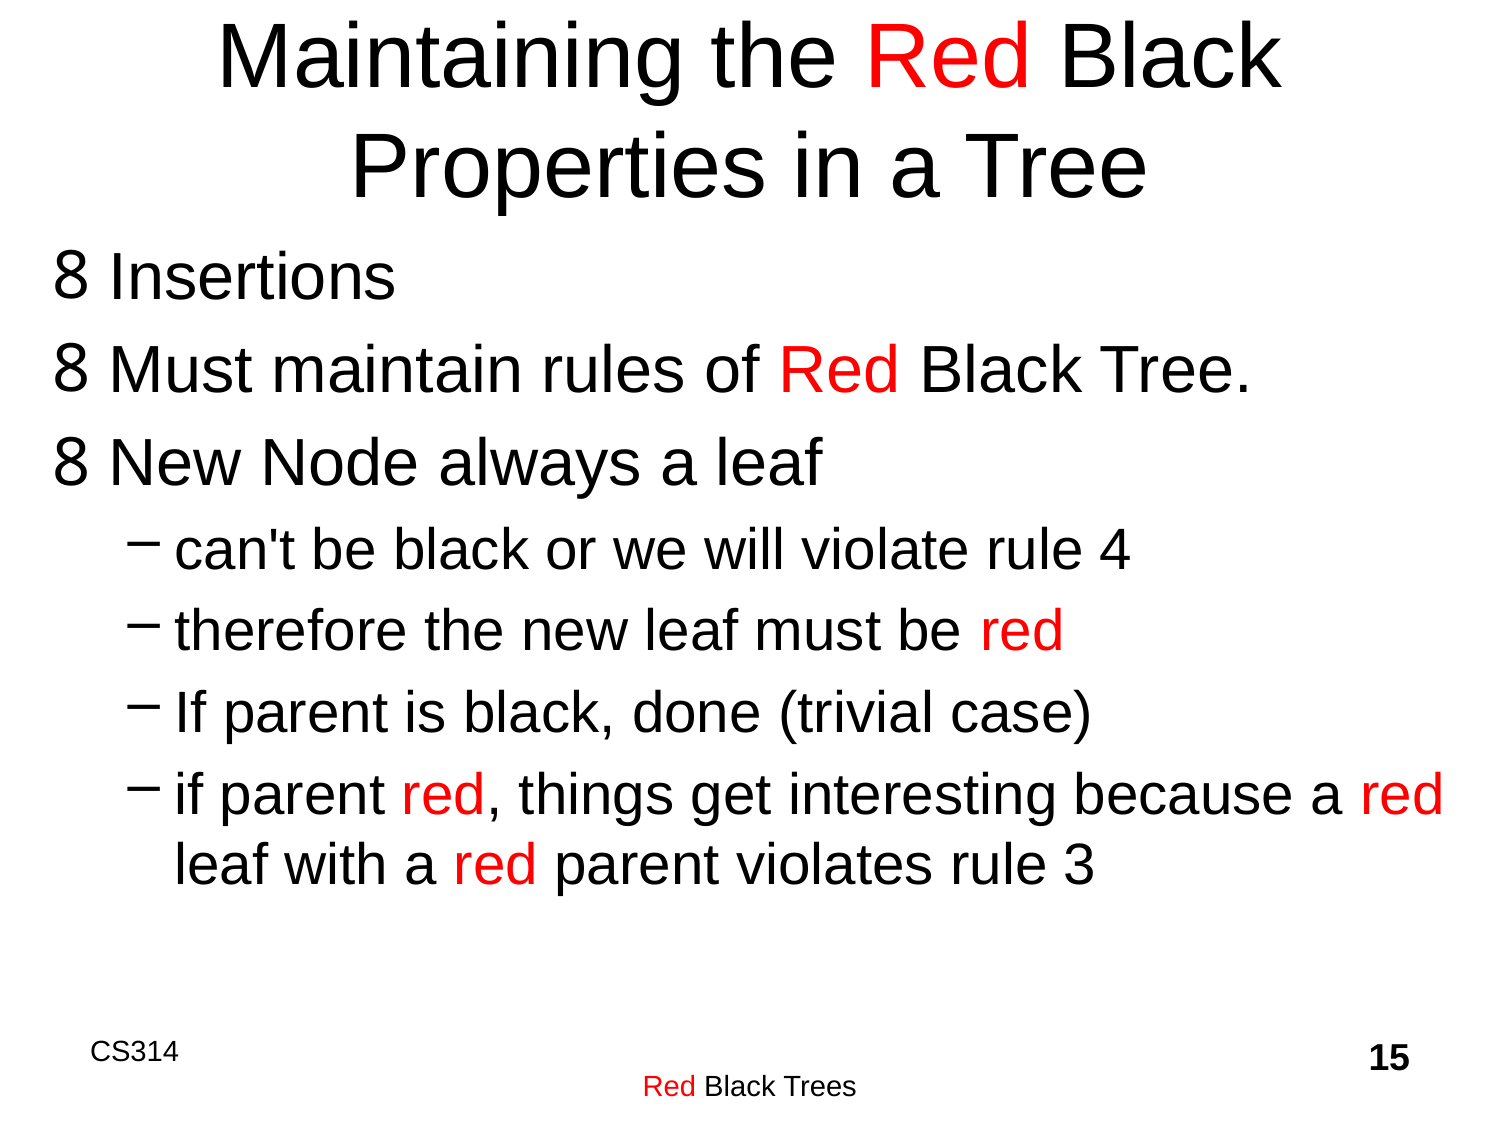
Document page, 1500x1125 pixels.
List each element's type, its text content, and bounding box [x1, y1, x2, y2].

title Maintaining the Red Black Properties in a Tree [112, 12, 1388, 200]
list Insertions Must maintain rules of Red Black Tree. New Node always a leaf can't be black or we will violate rule 4 therefore the new leaf must be red If parent is black, done (trivial case) if parent red, things get interesting because a red leaf with a red parent violates rule 3 [37, 224, 1463, 1125]
